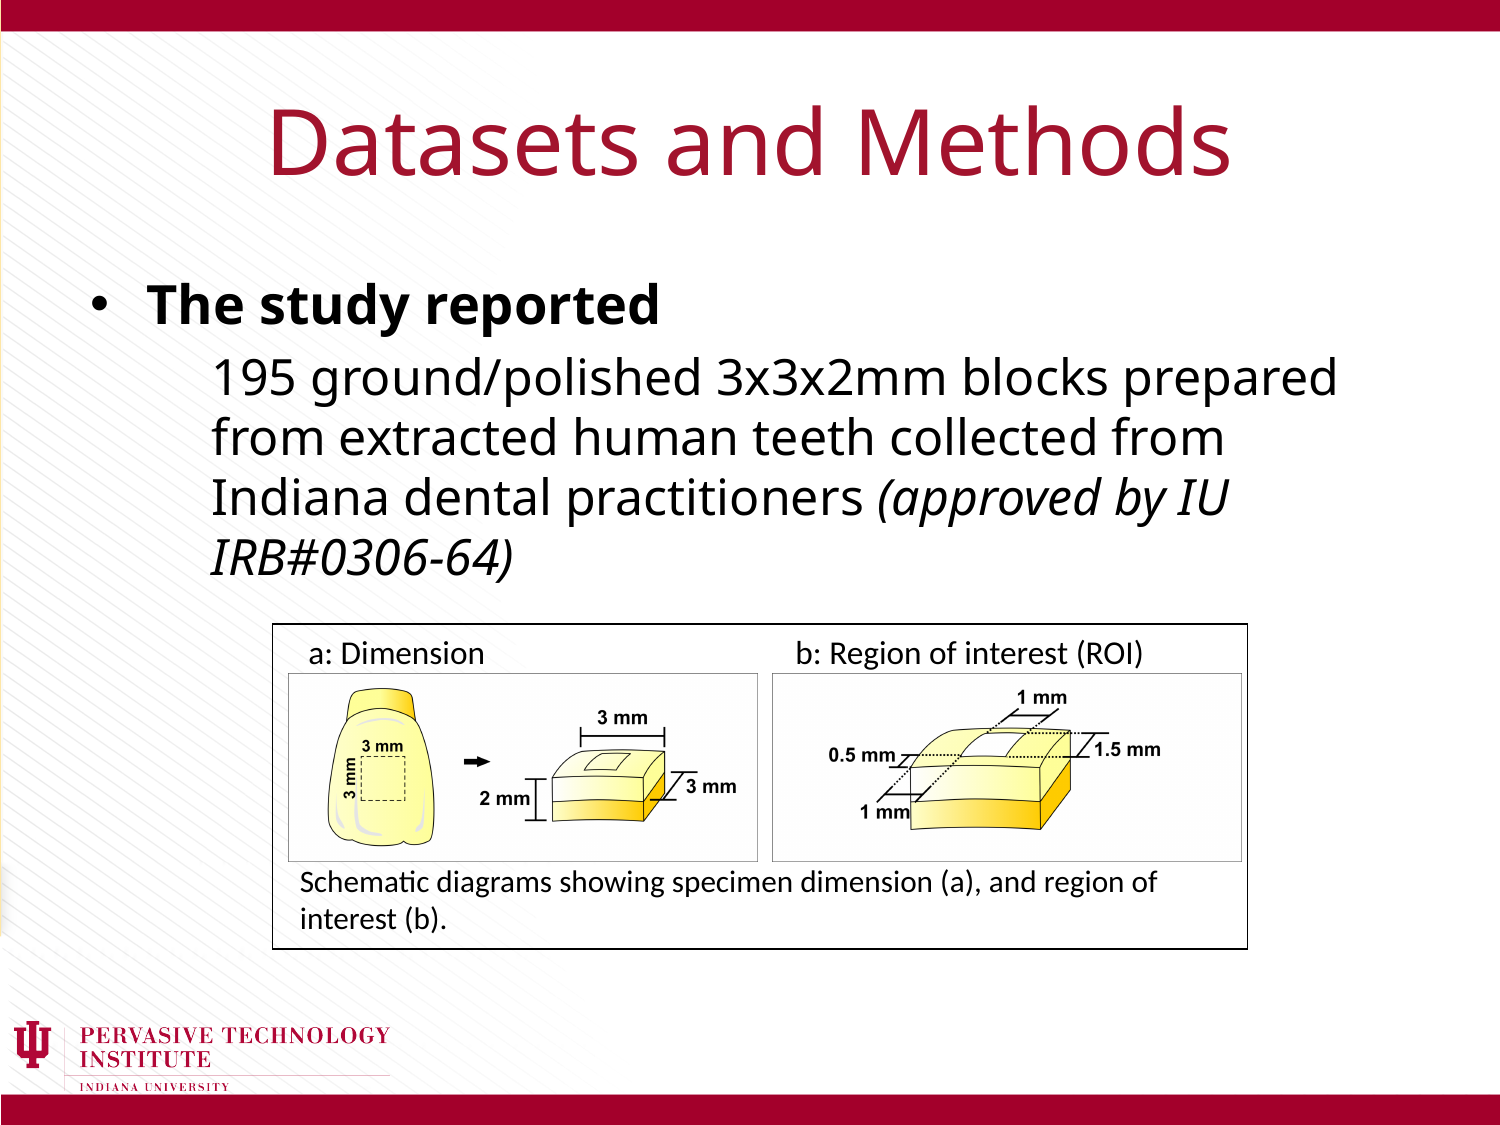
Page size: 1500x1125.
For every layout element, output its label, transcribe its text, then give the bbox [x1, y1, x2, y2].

list The study reported 195 ground/polished 3x3x2mm blocks prepared from extracted human teeth collected from Indiana dental practitioners (approved by IU IRB#0306-64) [75, 262, 1425, 1005]
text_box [272, 623, 1248, 950]
picture [0, 0, 1500, 1125]
title Datasets and Methods [75, 45, 1425, 233]
